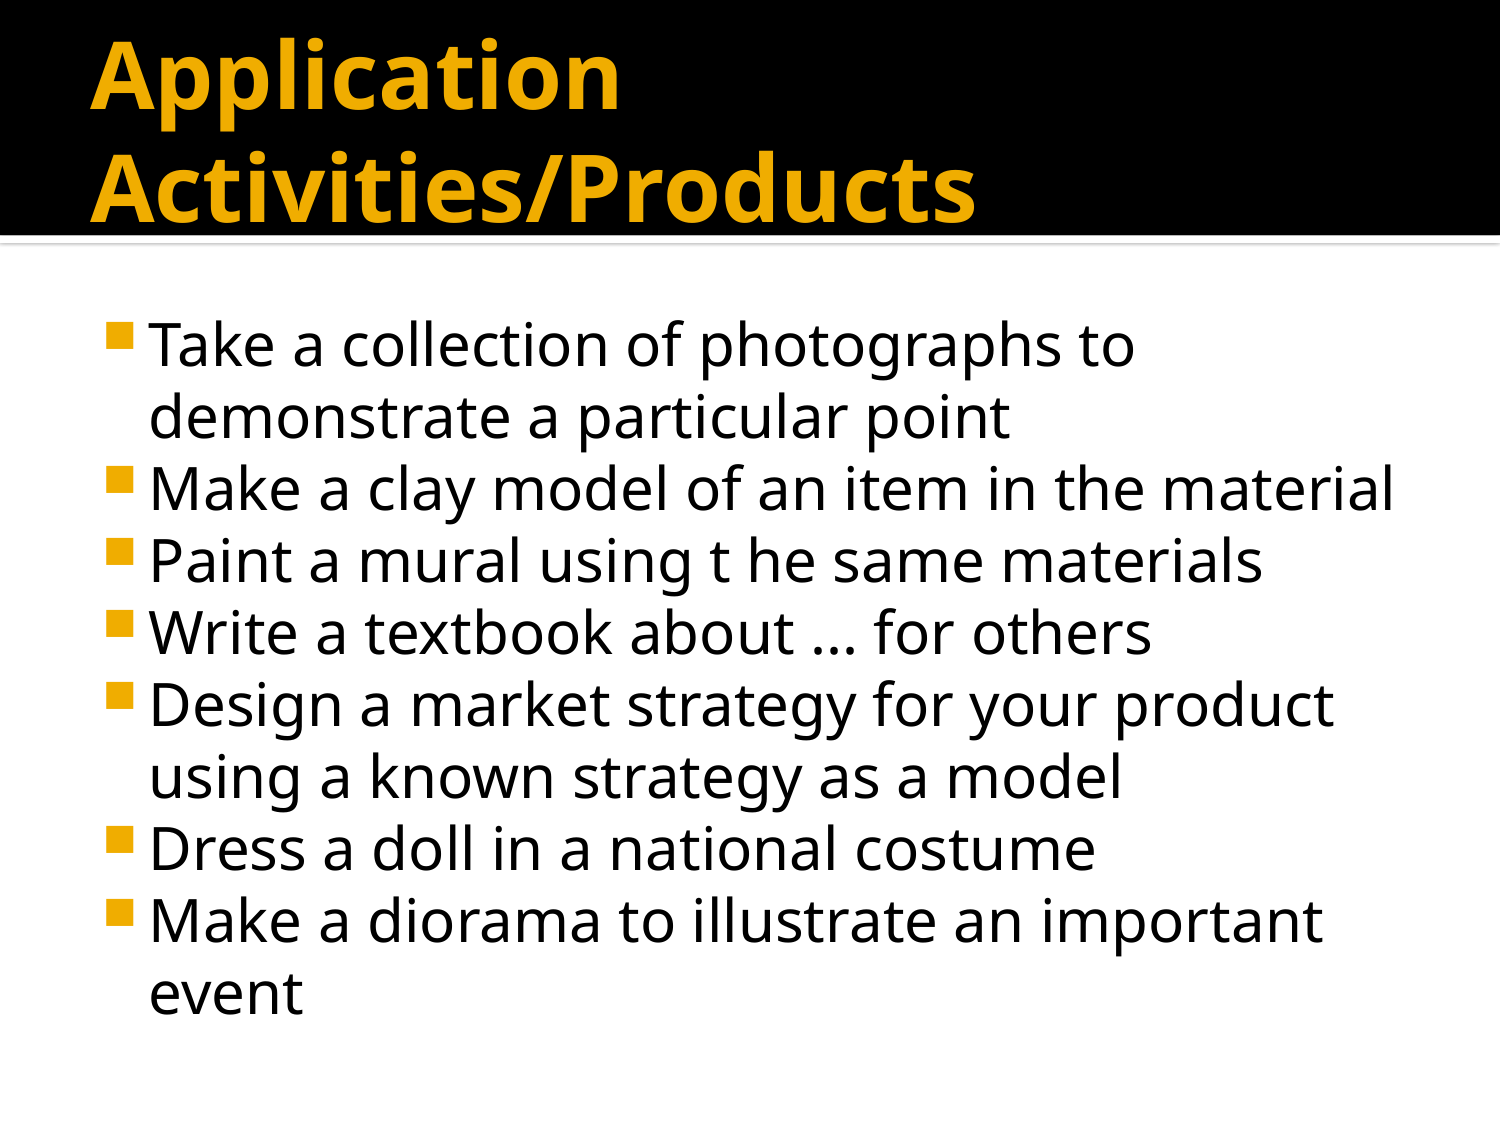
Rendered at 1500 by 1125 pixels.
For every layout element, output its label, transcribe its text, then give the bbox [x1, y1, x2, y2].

list Take a collection of photographs to demonstrate a particular point Make a clay model of an item in the material Paint a mural using t he same materials Write a textbook about ... for others Design a market strategy for your product using a known strategy as a model Dress a doll in a national costume Make a diorama to illustrate an important event [75, 291, 1425, 1050]
title Application Activities/Products [75, 25, 1425, 231]
